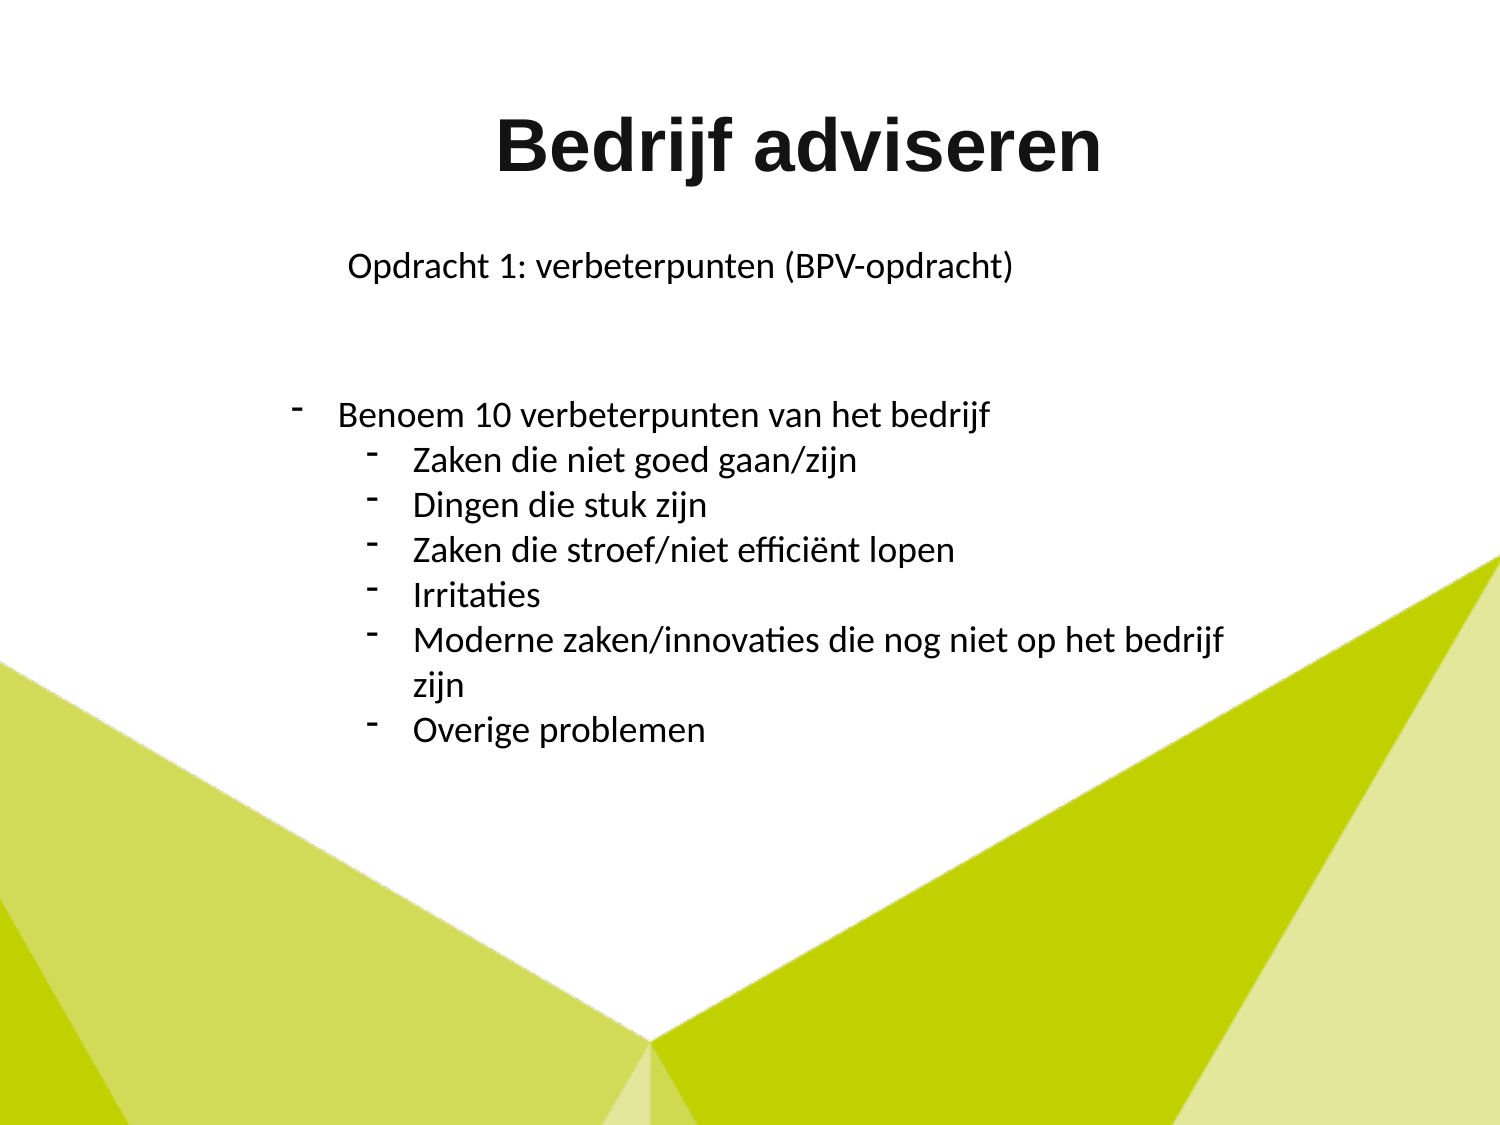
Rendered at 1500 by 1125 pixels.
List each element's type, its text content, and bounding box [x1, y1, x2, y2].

text_box Bedrijf adviseren [57, 89, 1500, 195]
text_box Benoem 10 verbeterpunten van het bedrijf Zaken die niet goed gaan/zijn Dingen die stuk zijn Zaken die stroef/niet efficiënt lopen Irritaties Moderne zaken/innovaties die nog niet op het bedrijf zijn Overige problemen [276, 382, 1283, 479]
picture [0, 481, 1500, 1125]
text_box Opdracht 1: verbeterpunten (BPV-opdracht) [332, 234, 1125, 294]
